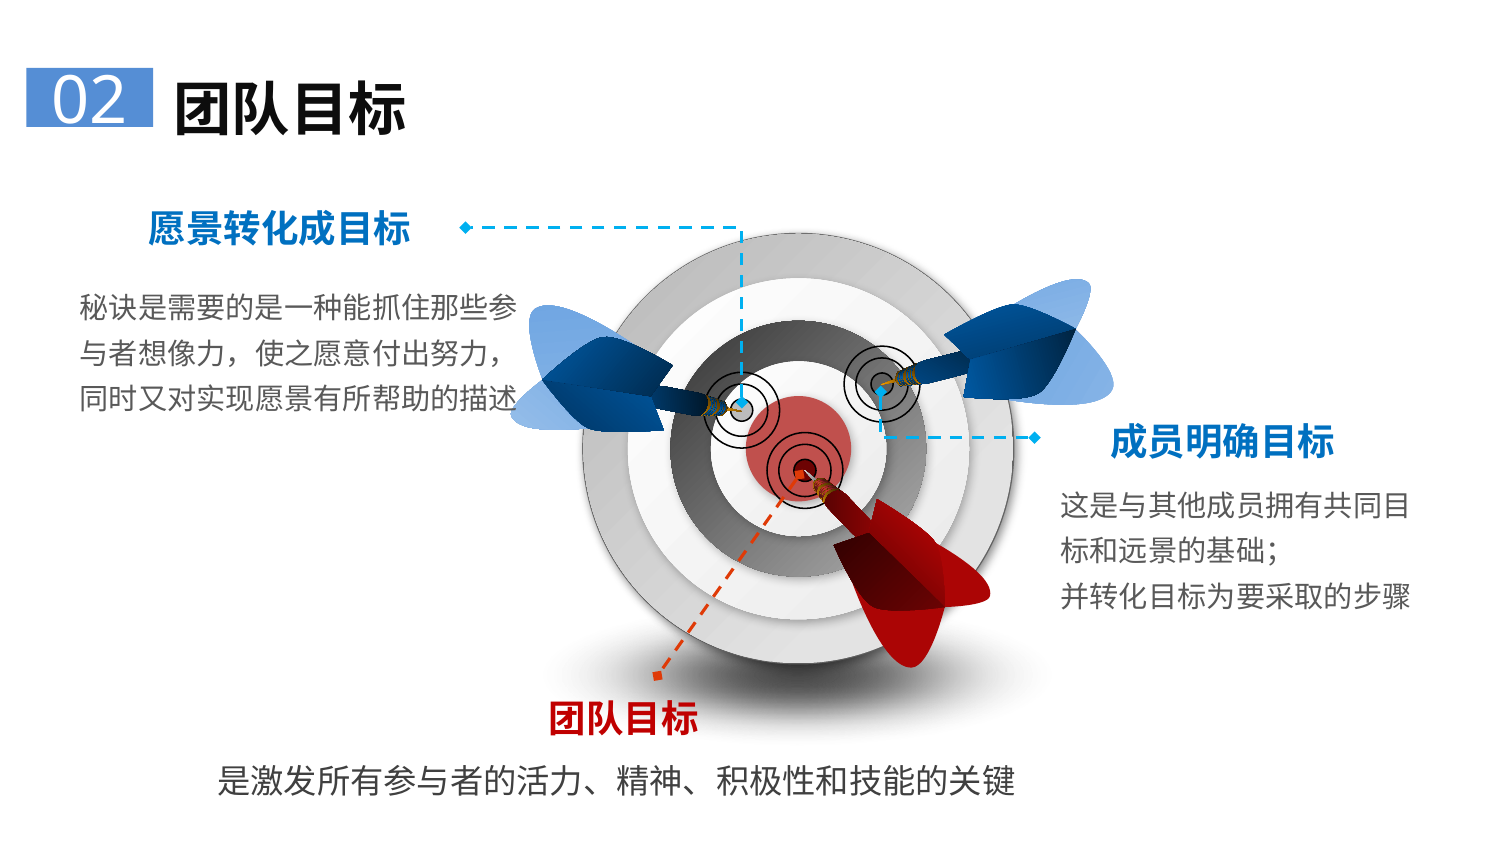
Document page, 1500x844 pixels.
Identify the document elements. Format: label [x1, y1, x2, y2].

text_box [64, 197, 1432, 809]
text_box [25, 43, 467, 143]
